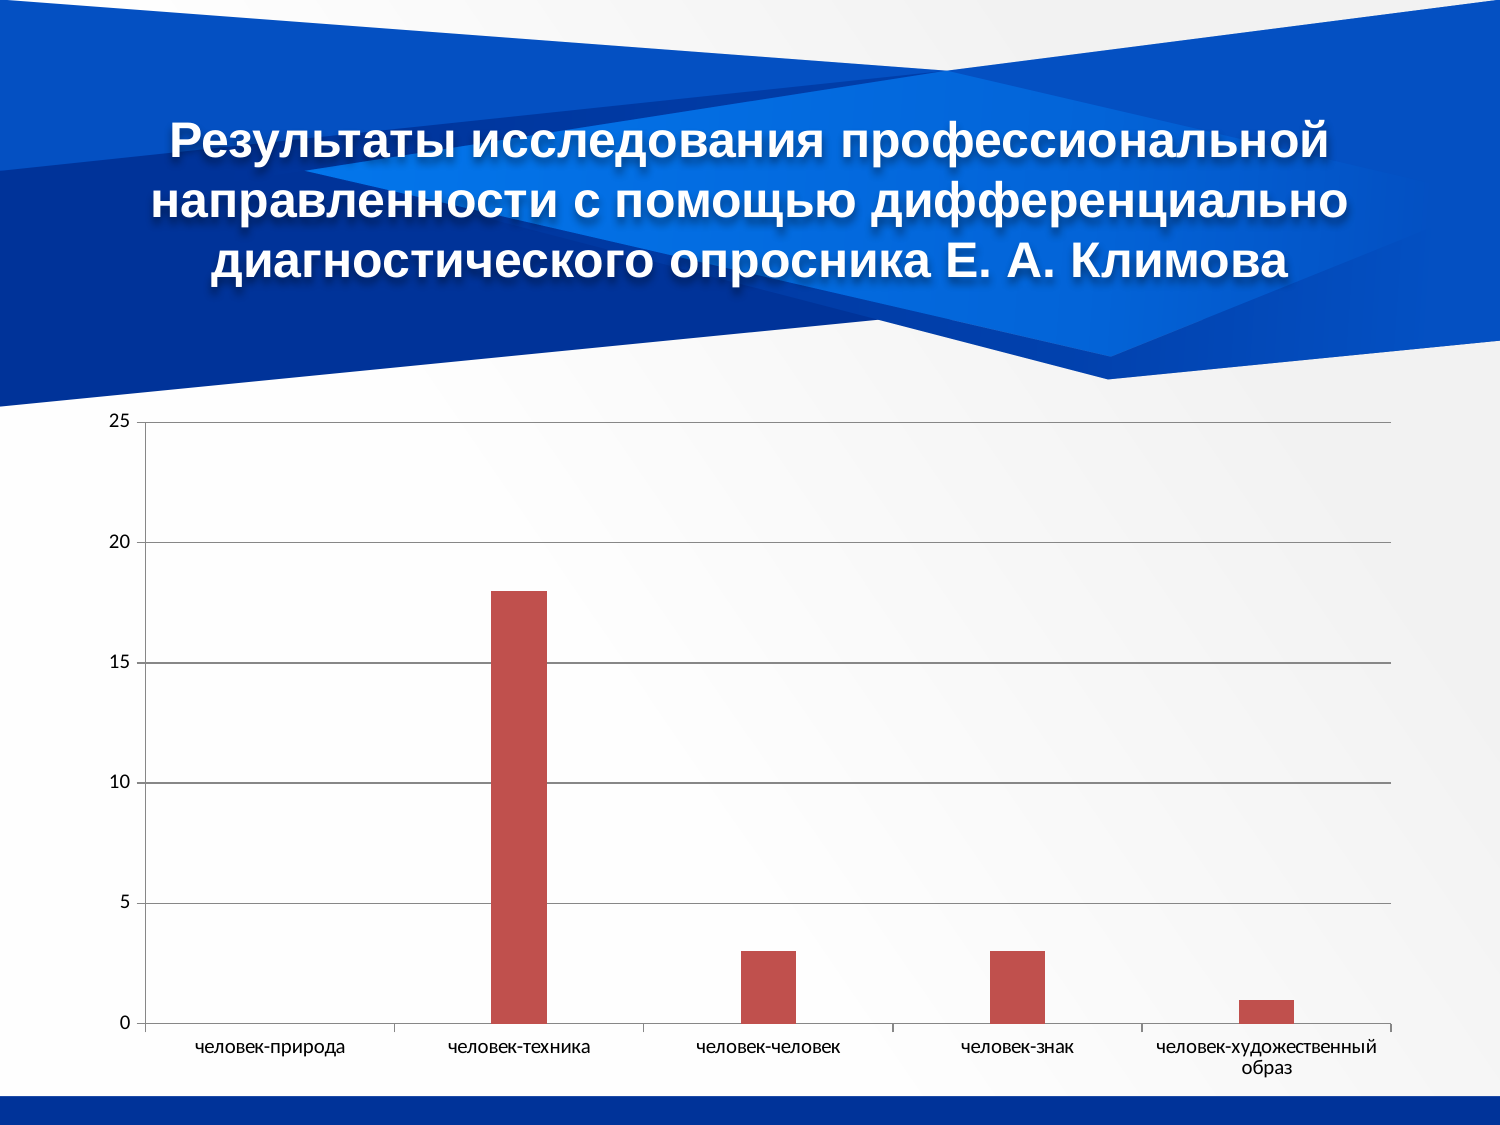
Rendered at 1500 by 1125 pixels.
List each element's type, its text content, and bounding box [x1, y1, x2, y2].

picture [0, 0, 1500, 1125]
title Результаты исследования профессиональной направленности с помощью дифференциально диагностического опросника Е. А. Климова [75, 164, 1425, 352]
chart [81, 398, 1419, 1094]
